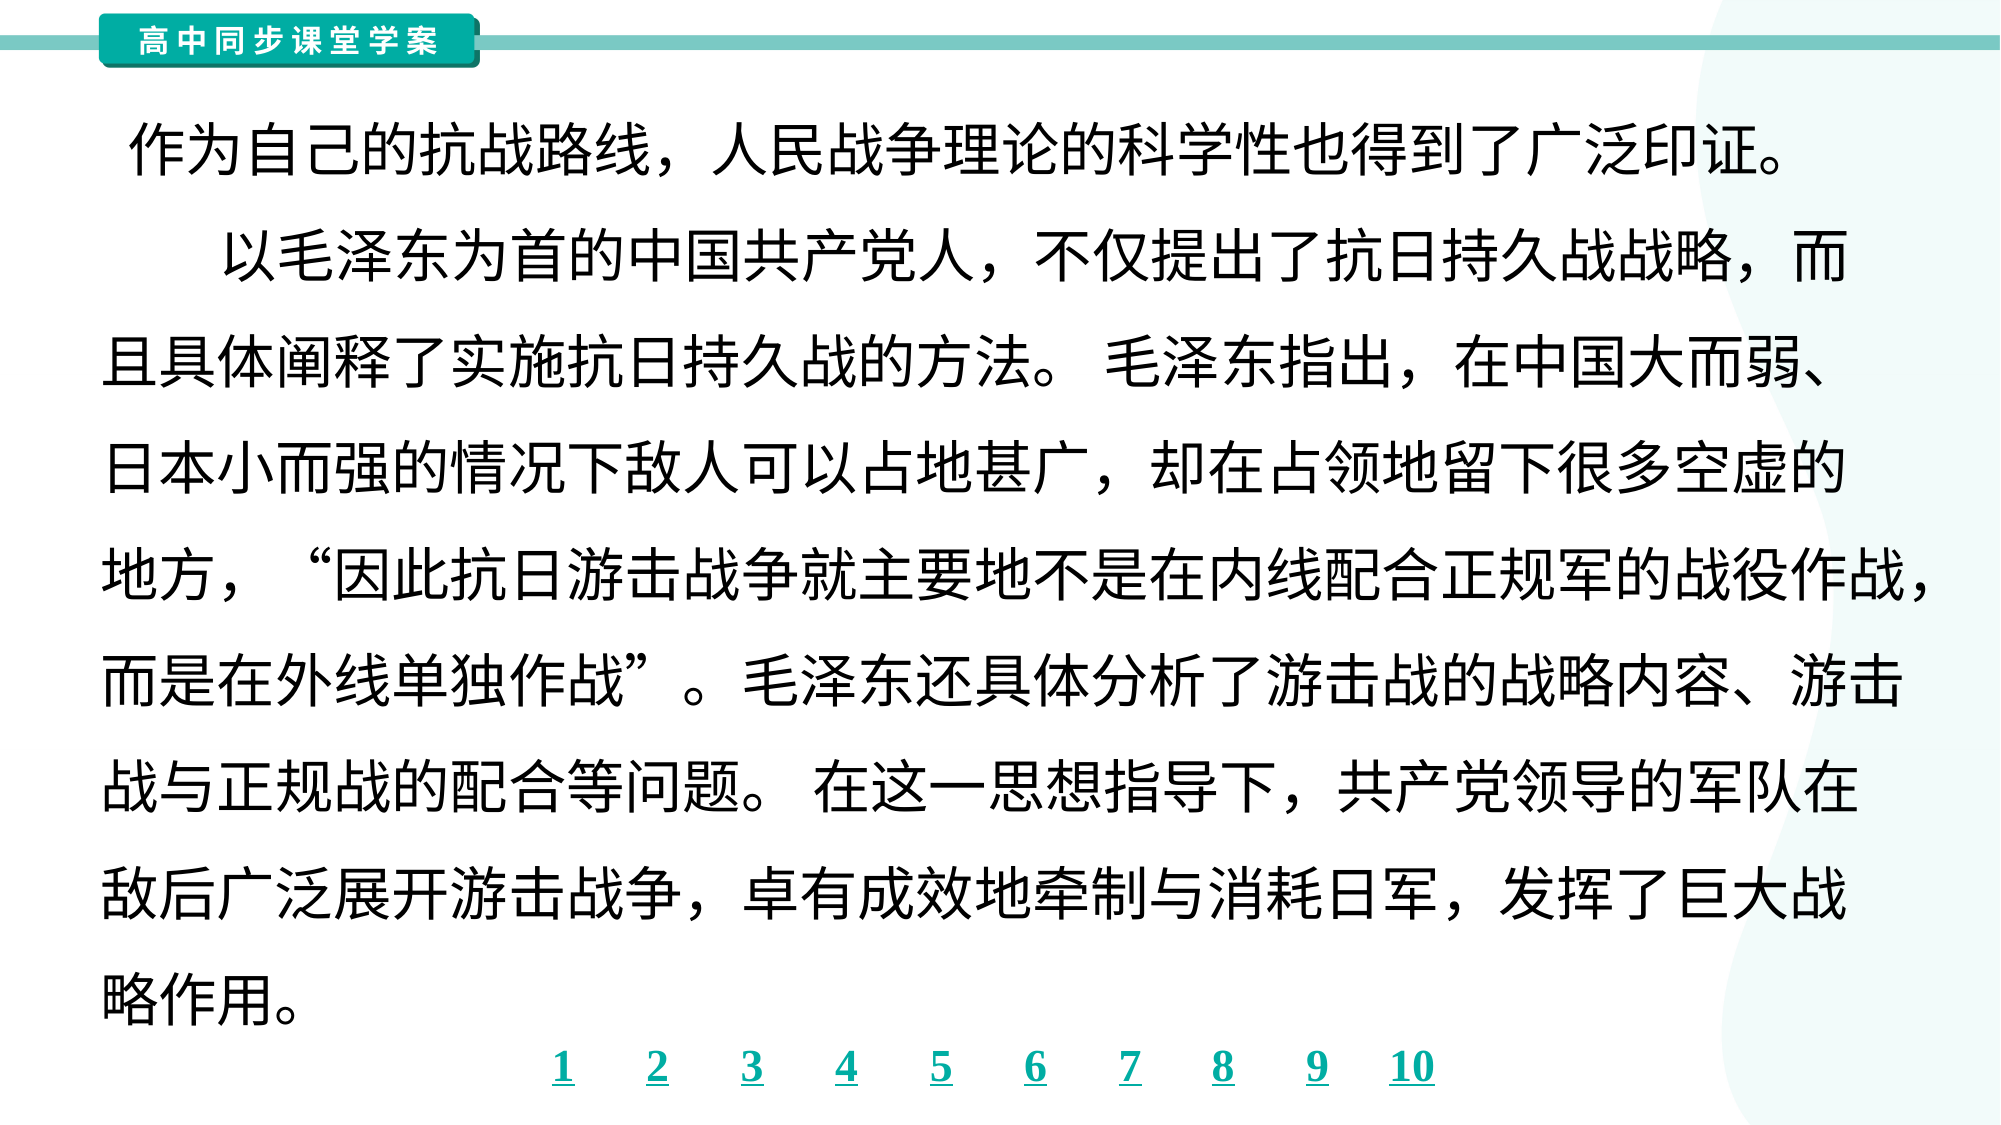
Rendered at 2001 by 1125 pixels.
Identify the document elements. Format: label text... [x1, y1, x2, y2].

picture [0, 0, 2000, 1125]
text_box 作为自己的抗战路线，人民战争理论的科学性也得到了广泛印证。 以毛泽东为首的中国共产党人，不仅提出了抗日持久战战略，而 且具体阐释了实施抗日持久战的方法。 毛泽东指出，在中国大而弱、 日本小而强的情况下敌人可以占地甚广，却在占领地留下很多空虚的 地方，“因此抗日游击战争就主要地不是在内线配合正规军的战役作战， 而是在外线单独作战”。毛泽东还具体分析了游击战的战略内容、游击 战与正规战的配合等问题。 在这一思想指导下，共产党领导的军队在 敌后广泛展开游击战争，卓有成效地牵制与消耗日军，发挥了巨大战 略作用。 [100, 76, 1899, 1033]
